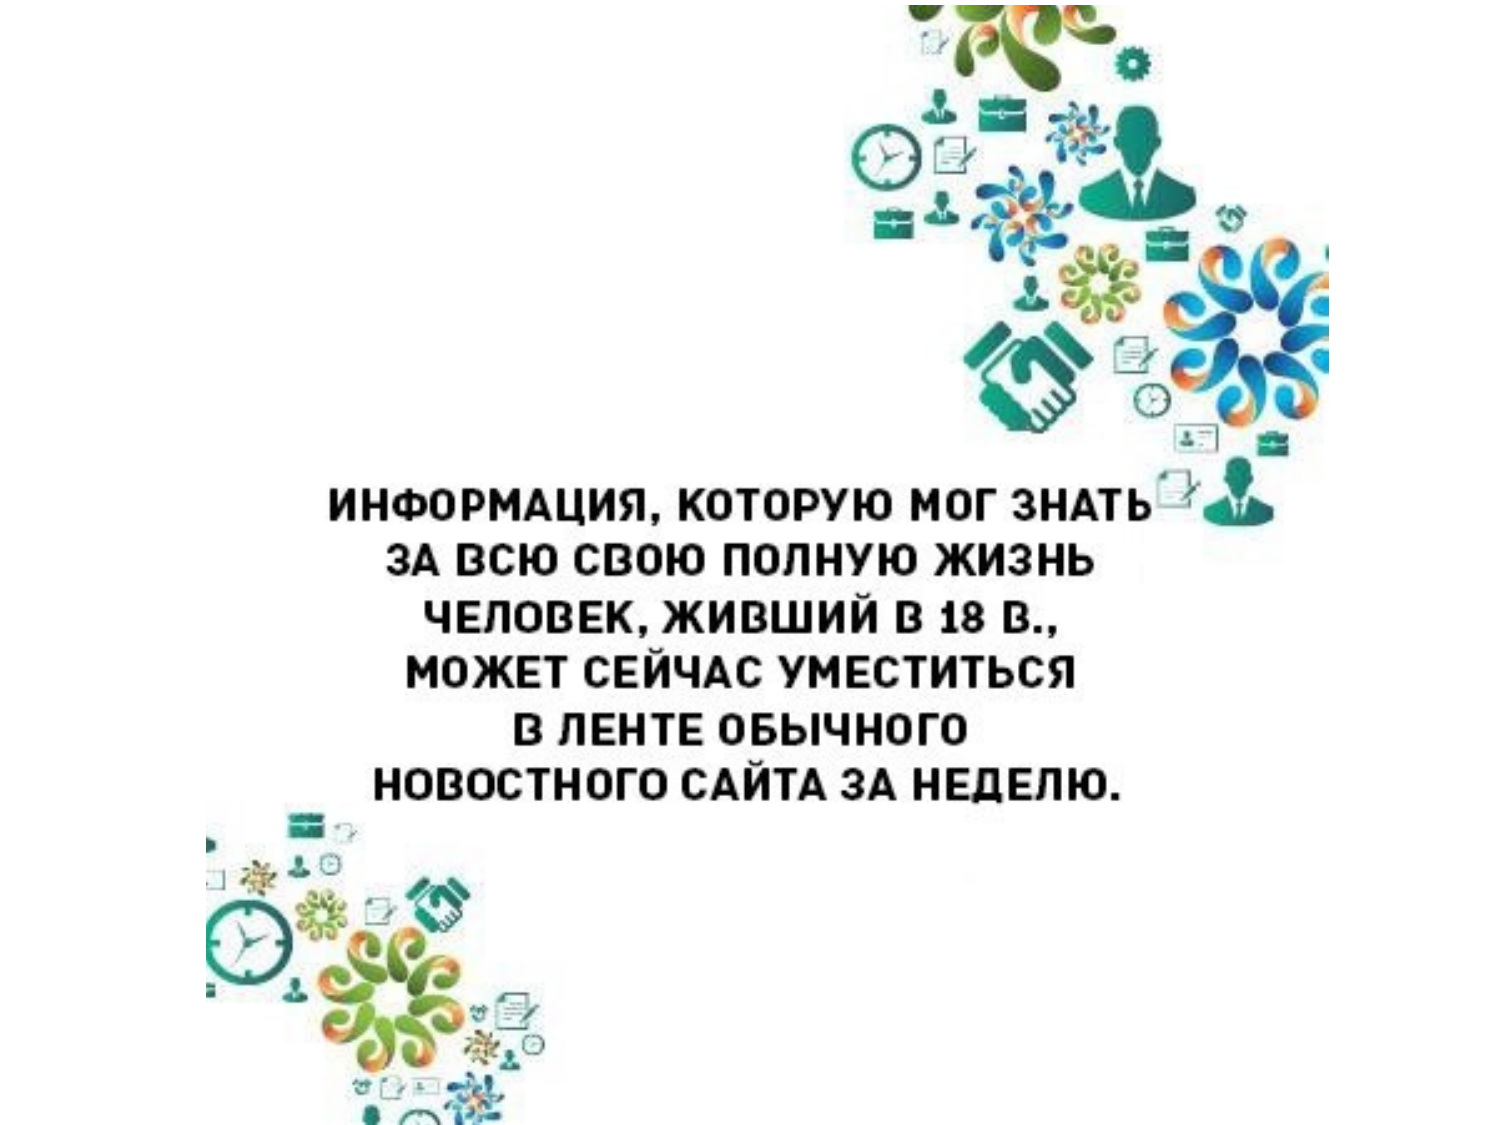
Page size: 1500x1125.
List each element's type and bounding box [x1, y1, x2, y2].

picture [206, 4, 1329, 1125]
